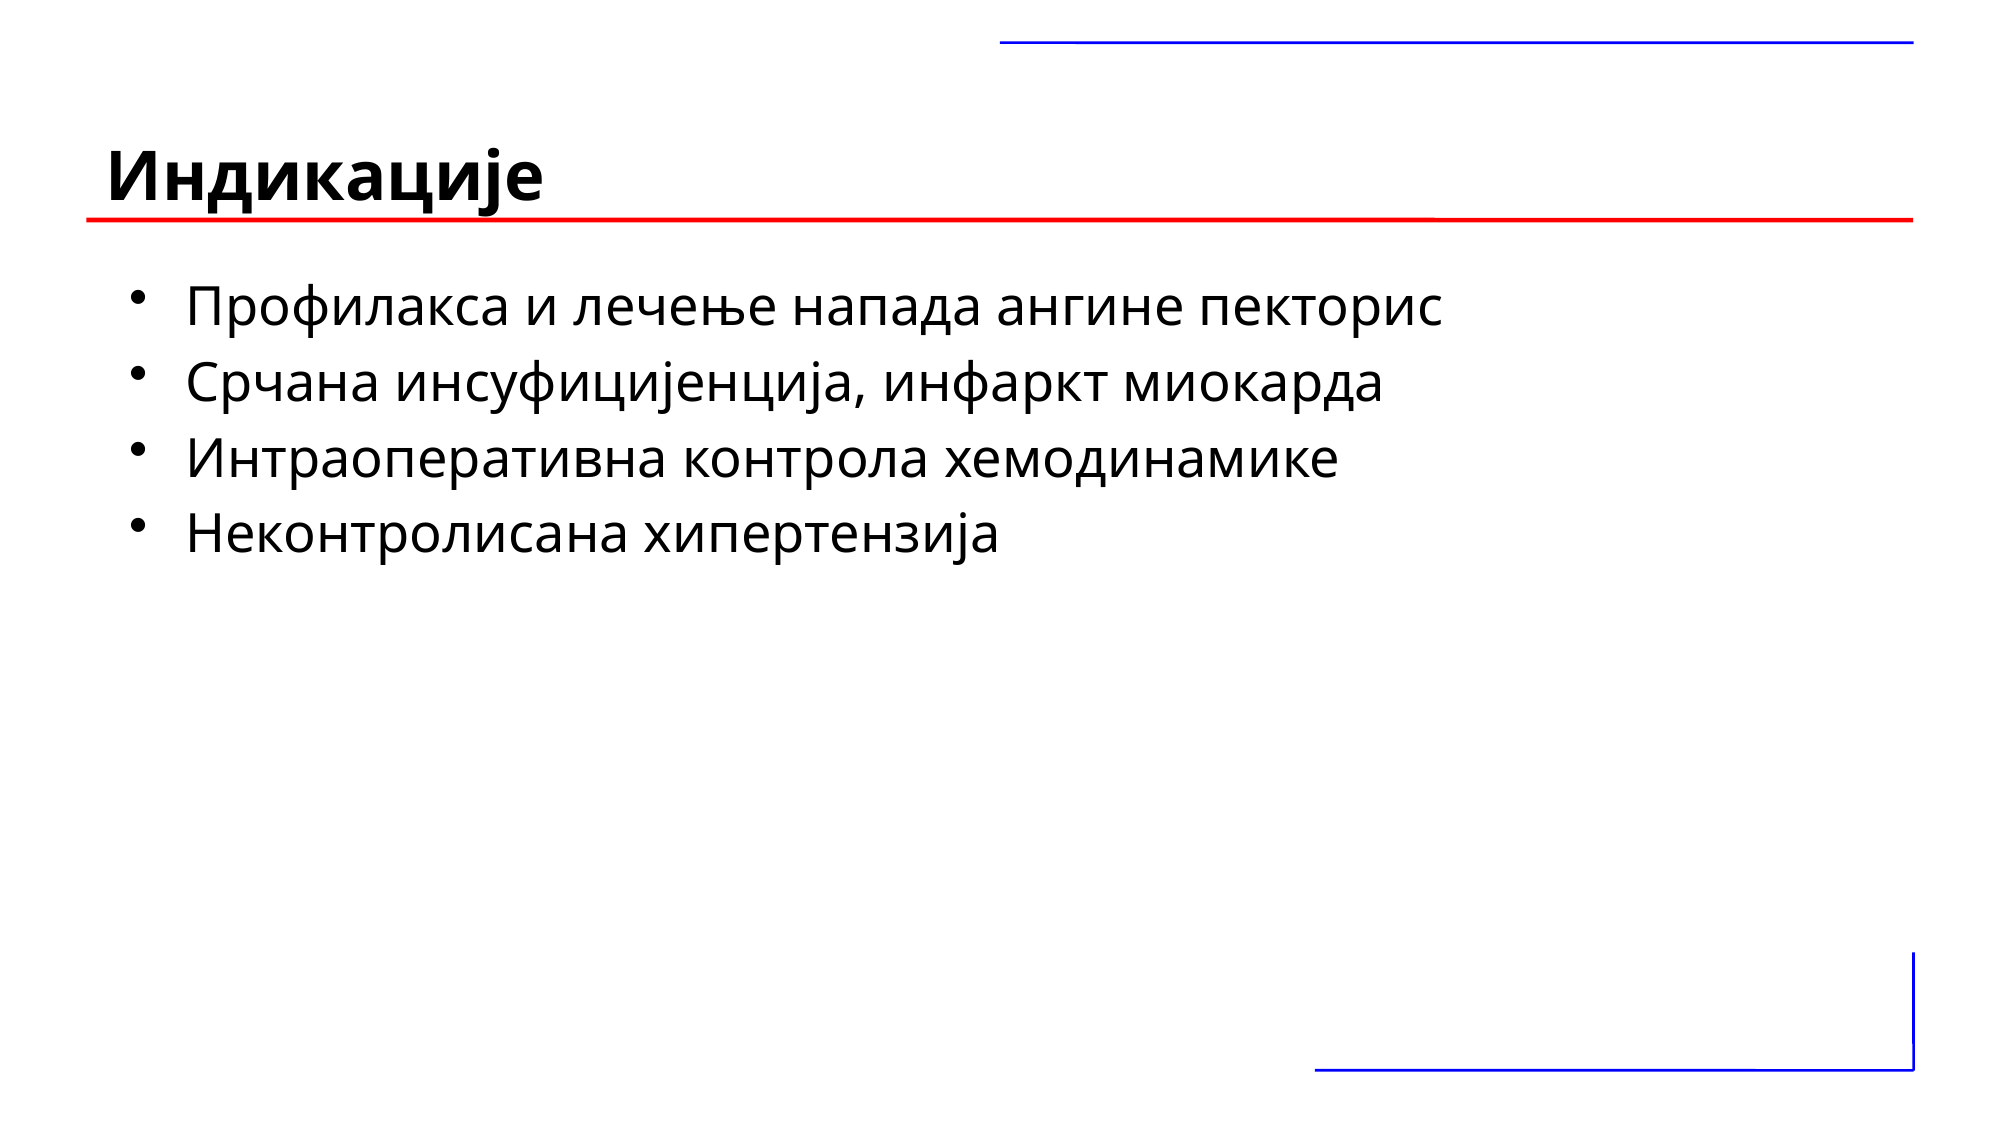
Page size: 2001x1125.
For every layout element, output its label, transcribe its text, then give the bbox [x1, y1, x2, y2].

list Профилакса и лечење напада ангине пекторис Срчана инсуфицијенција, инфаркт миокарда Интраоперативна контрола хемодинамике Неконтролисана хипертензија [114, 264, 1665, 988]
title Индикације [90, 66, 1652, 279]
